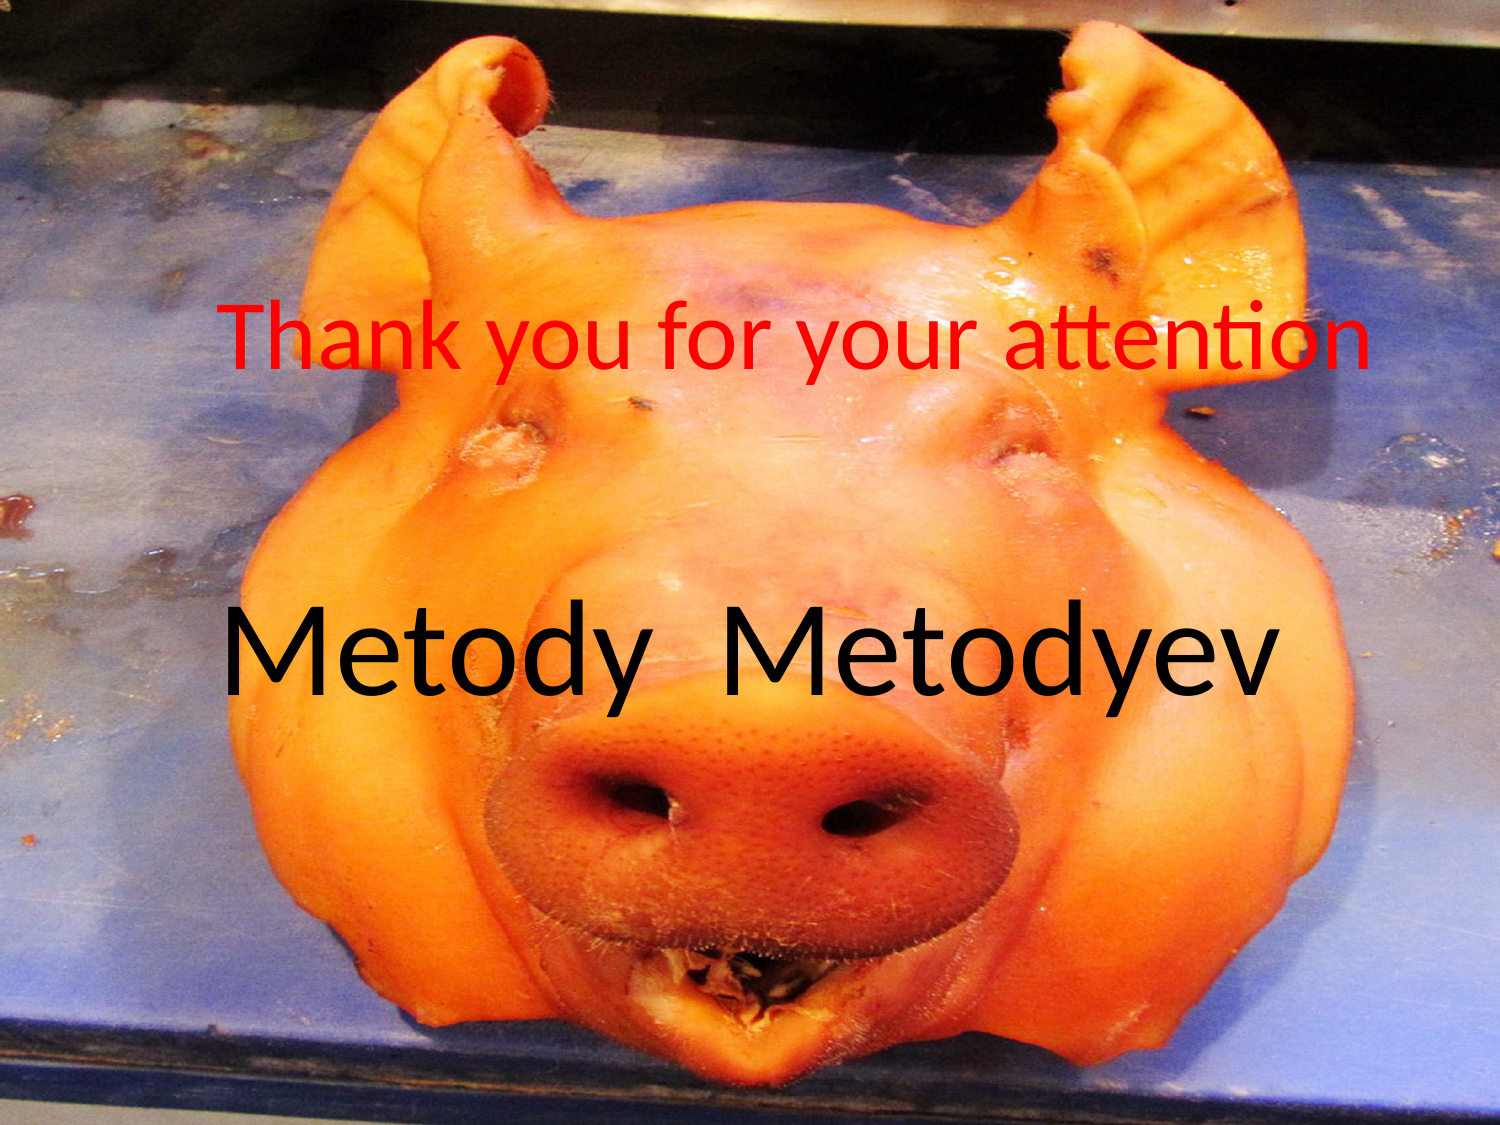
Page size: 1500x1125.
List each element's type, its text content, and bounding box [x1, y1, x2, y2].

picture [0, 0, 1500, 1125]
list Thank you for your attention Metody Metodyev [75, 262, 1425, 1005]
